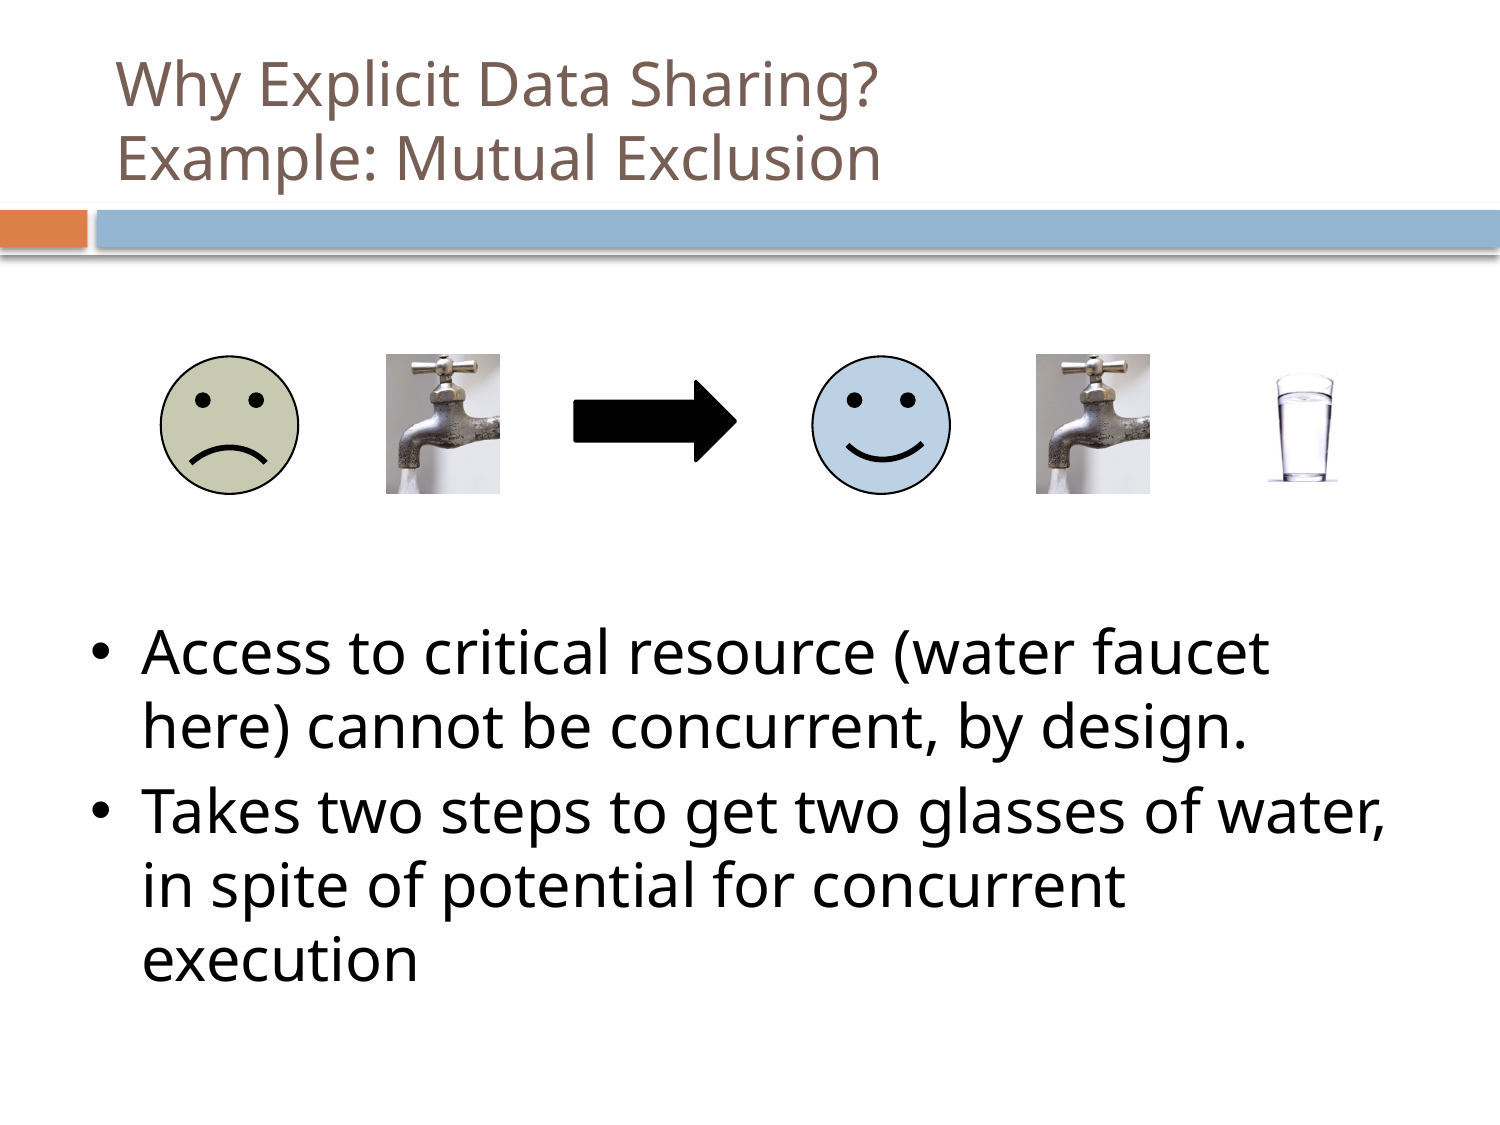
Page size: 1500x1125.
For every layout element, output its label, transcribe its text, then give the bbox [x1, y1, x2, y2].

picture [1268, 372, 1338, 482]
text_box Access to critical resource (water faucet here) cannot be concurrent, by design. Takes two steps to get two glasses of water, in spite of potential for concurrent execution [74, 262, 1425, 1005]
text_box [812, 356, 951, 495]
picture [1036, 354, 1151, 495]
picture [386, 354, 501, 495]
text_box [160, 356, 299, 495]
title Why Explicit Data Sharing? Example: Mutual Exclusion [100, 37, 1438, 200]
text_box [573, 379, 737, 463]
